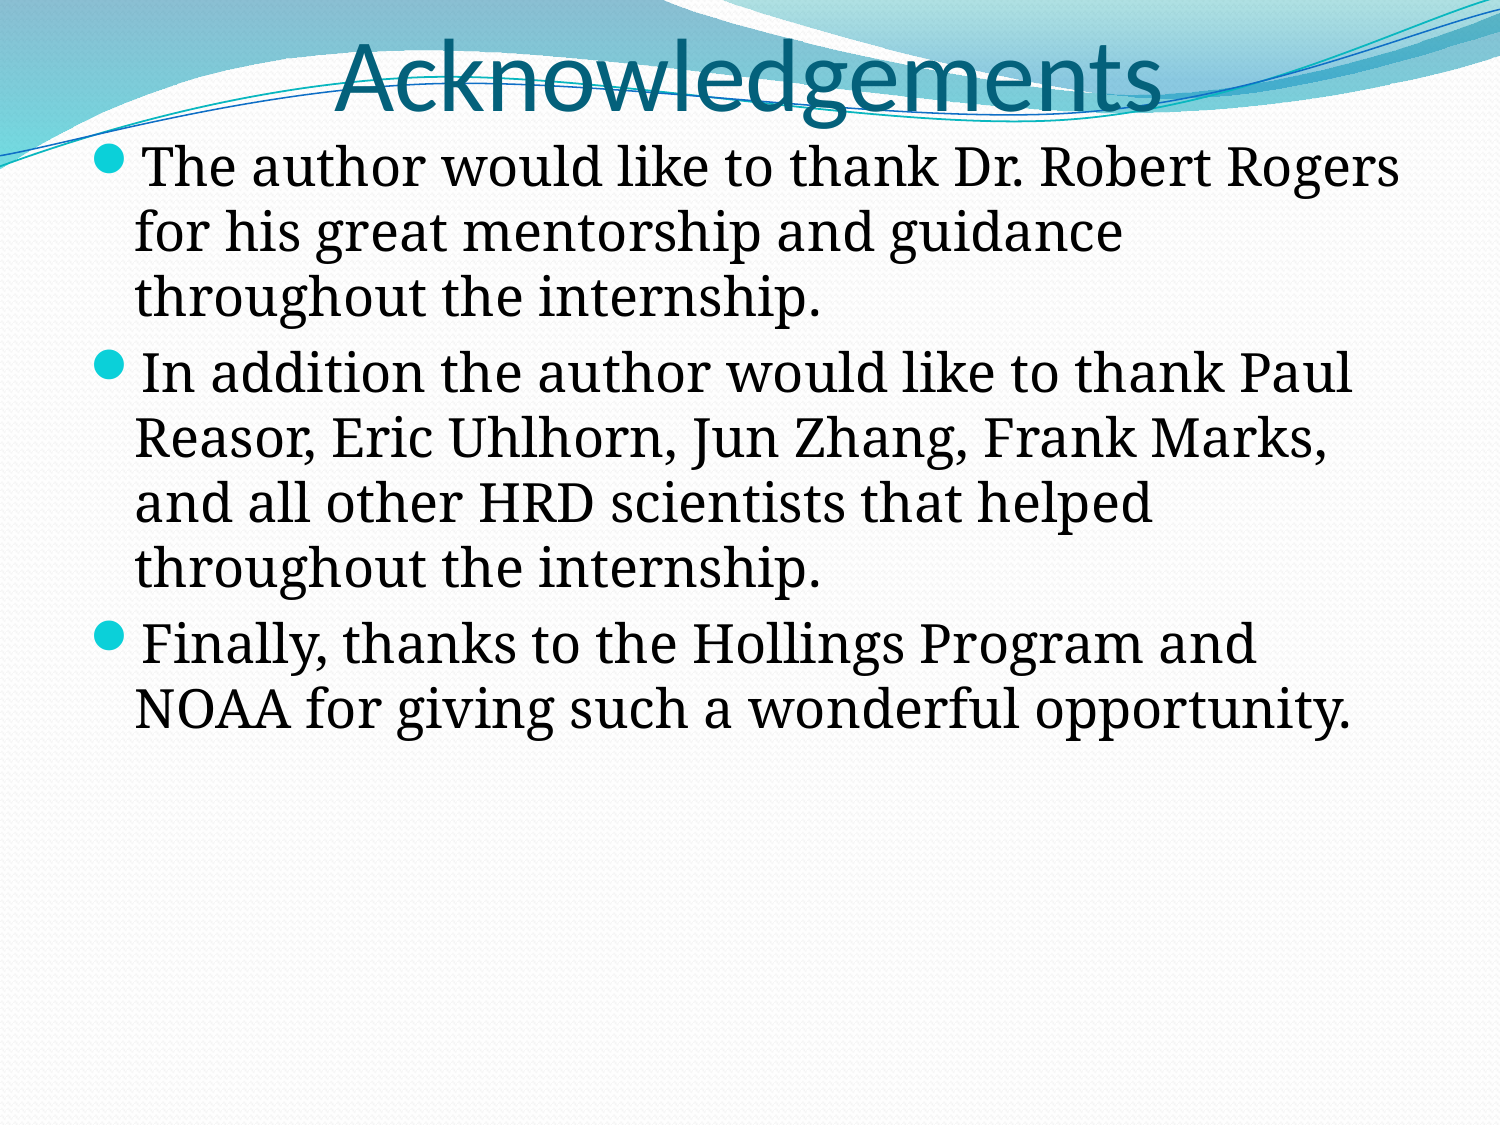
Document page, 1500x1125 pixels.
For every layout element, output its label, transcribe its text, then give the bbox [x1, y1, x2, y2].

list The author would like to thank Dr. Robert Rogers for his great mentorship and guidance throughout the internship. In addition the author would like to thank Paul Reasor, Eric Uhlhorn, Jun Zhang, Frank Marks, and all other HRD scientists that helped throughout the internship. Finally, thanks to the Hollings Program and NOAA for giving such a wonderful opportunity. [75, 125, 1425, 845]
text_box Acknowledgements [74, 0, 1425, 188]
